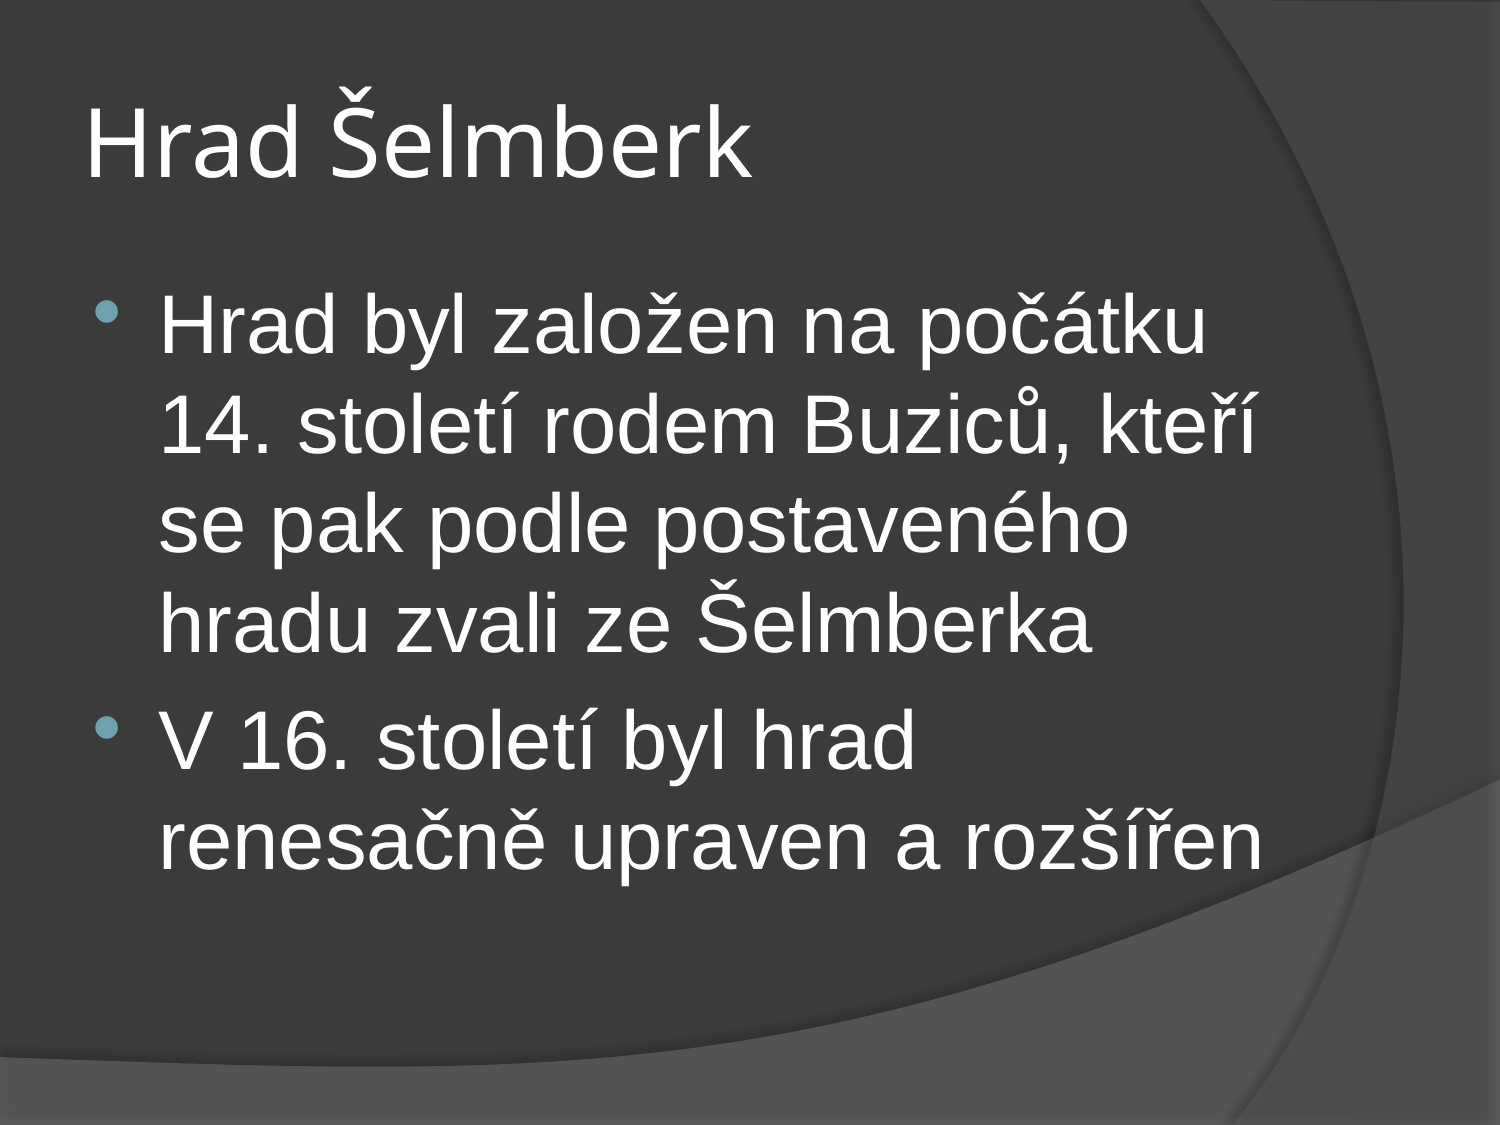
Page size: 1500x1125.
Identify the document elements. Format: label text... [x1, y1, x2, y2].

title Hrad Šelmberk [75, 45, 1300, 233]
list Hrad byl založen na počátku 14. století rodem Buziců, kteří se pak podle postaveného hradu zvali ze Šelmberka V 16. století byl hrad renesačně upraven a rozšířen [75, 262, 1300, 1005]
